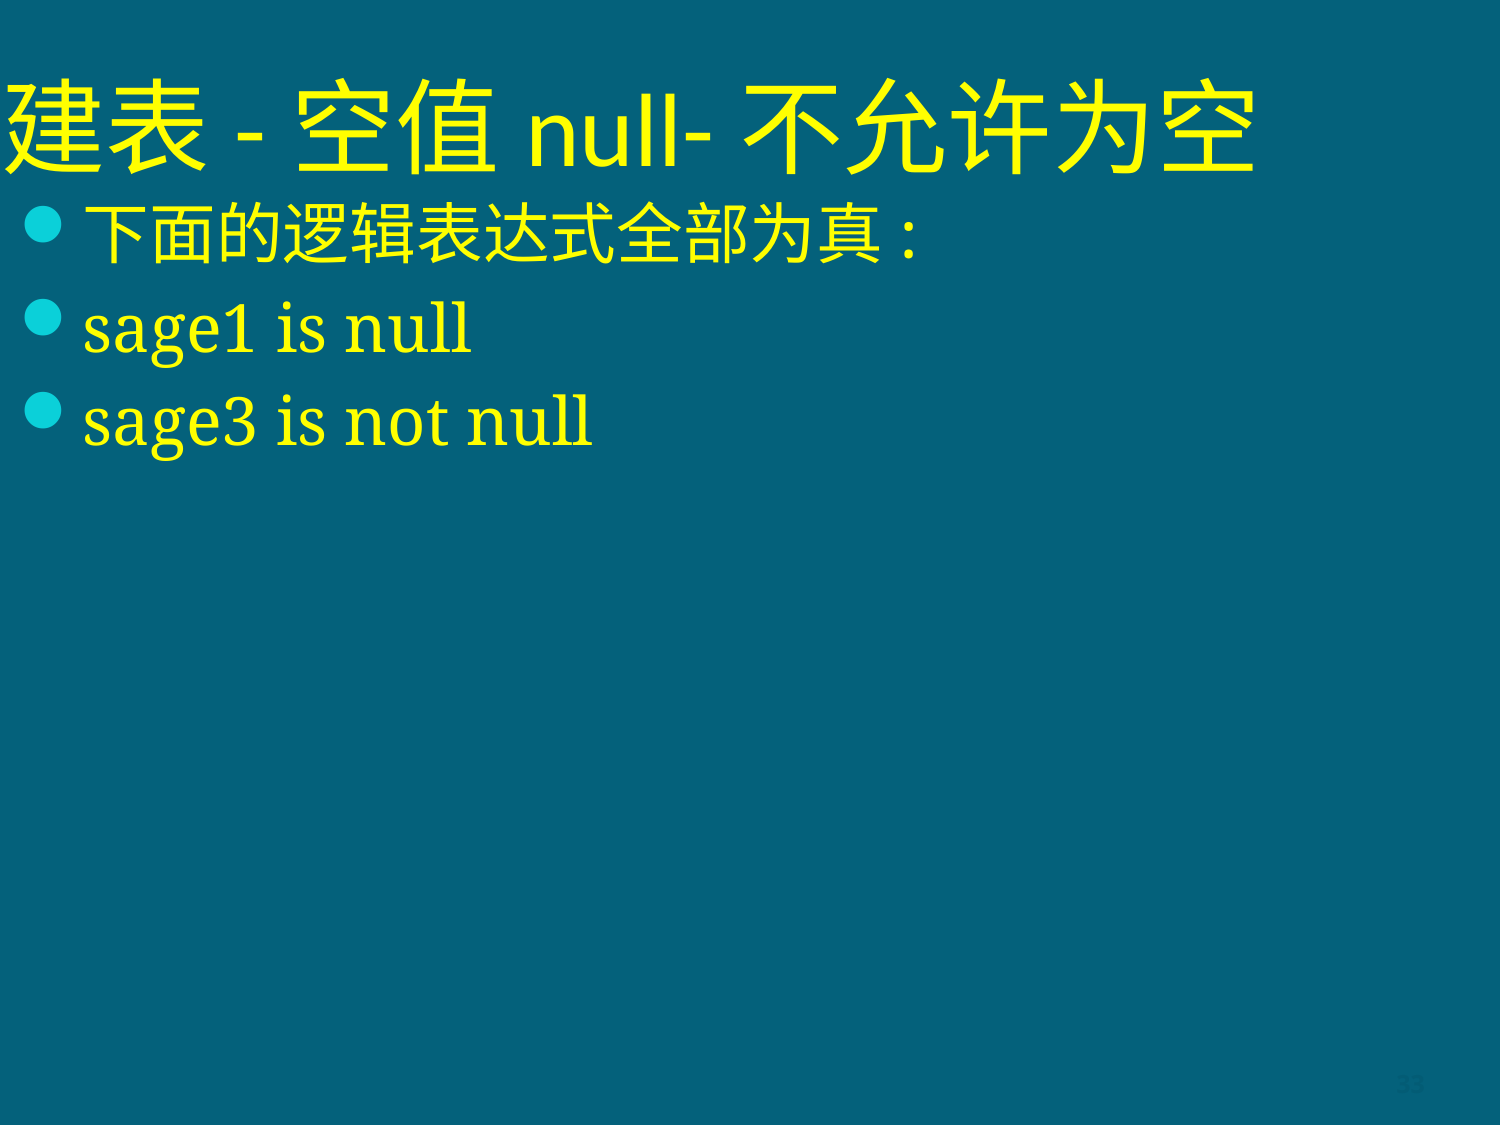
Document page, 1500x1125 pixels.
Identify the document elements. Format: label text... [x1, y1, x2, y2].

title 建表-空值null-不允许为空 [0, 0, 1500, 188]
list 下面的逻辑表达式全部为真: sage1 is null sage3 is not null [4, 184, 1500, 1125]
